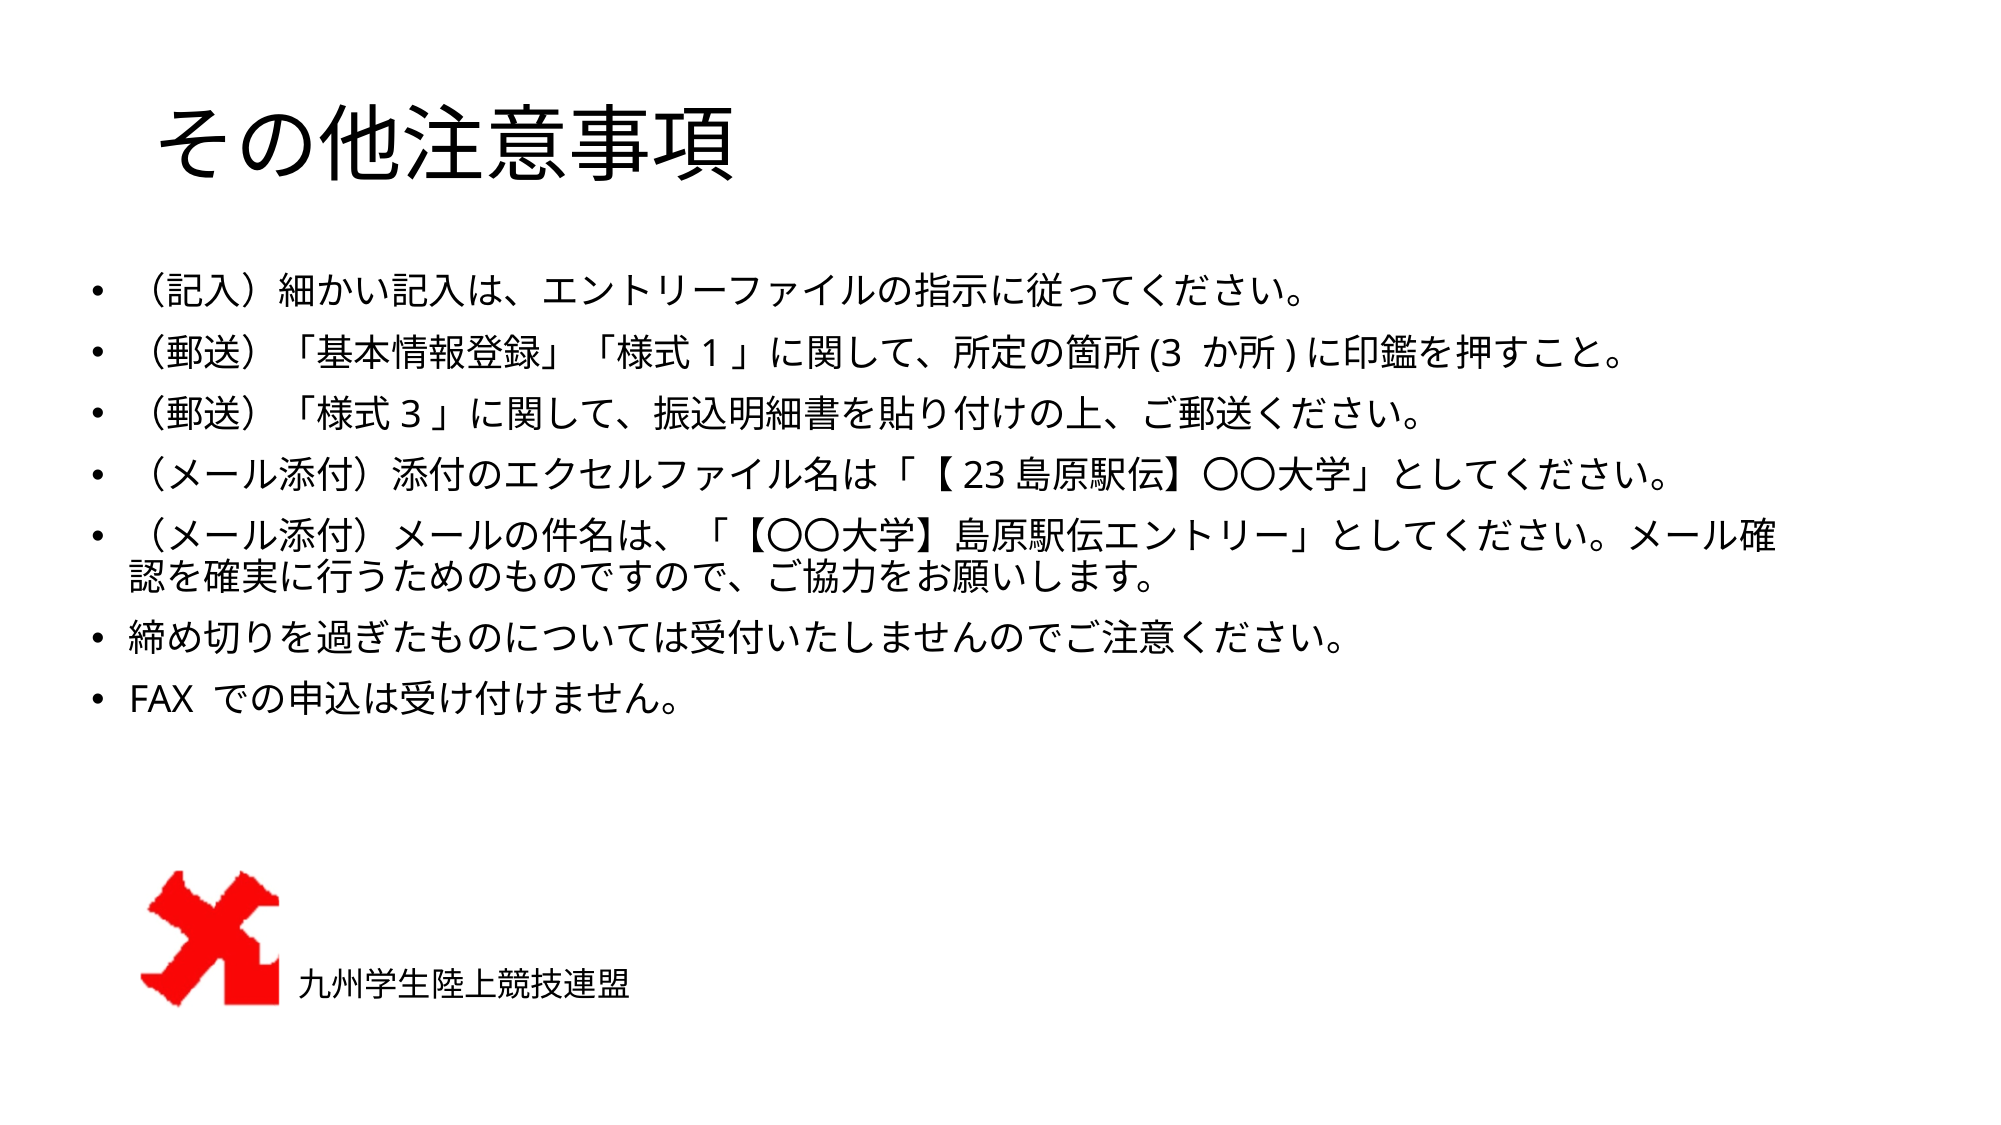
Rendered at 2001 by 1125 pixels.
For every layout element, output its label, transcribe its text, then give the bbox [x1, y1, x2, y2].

picture [137, 979, 284, 1014]
title その他注意事項 [137, 29, 1863, 265]
list （記入）細かい記入は、エントリーファイルの指示に従ってください。 （郵送）「基本情報登録」「様式1」に関して、所定の箇所(3 か所)に印鑑を押すこと。 （郵送）「様式3」に関して、振込明細書を貼り付けの上、ご郵送ください。 （メール添付）添付のエクセルファイル名は「【23島原駅伝】〇〇大学」としてください。 （メール添付）メールの件名は、「【〇〇大学】島原駅伝エントリー」としてください。メール確認を確実に行うためのものですので、ご協力をお願いします。 締め切りを過ぎたものについては受付いたしませんのでご注意ください。 FAX での申込は受け付けません。 [76, 264, 1802, 979]
